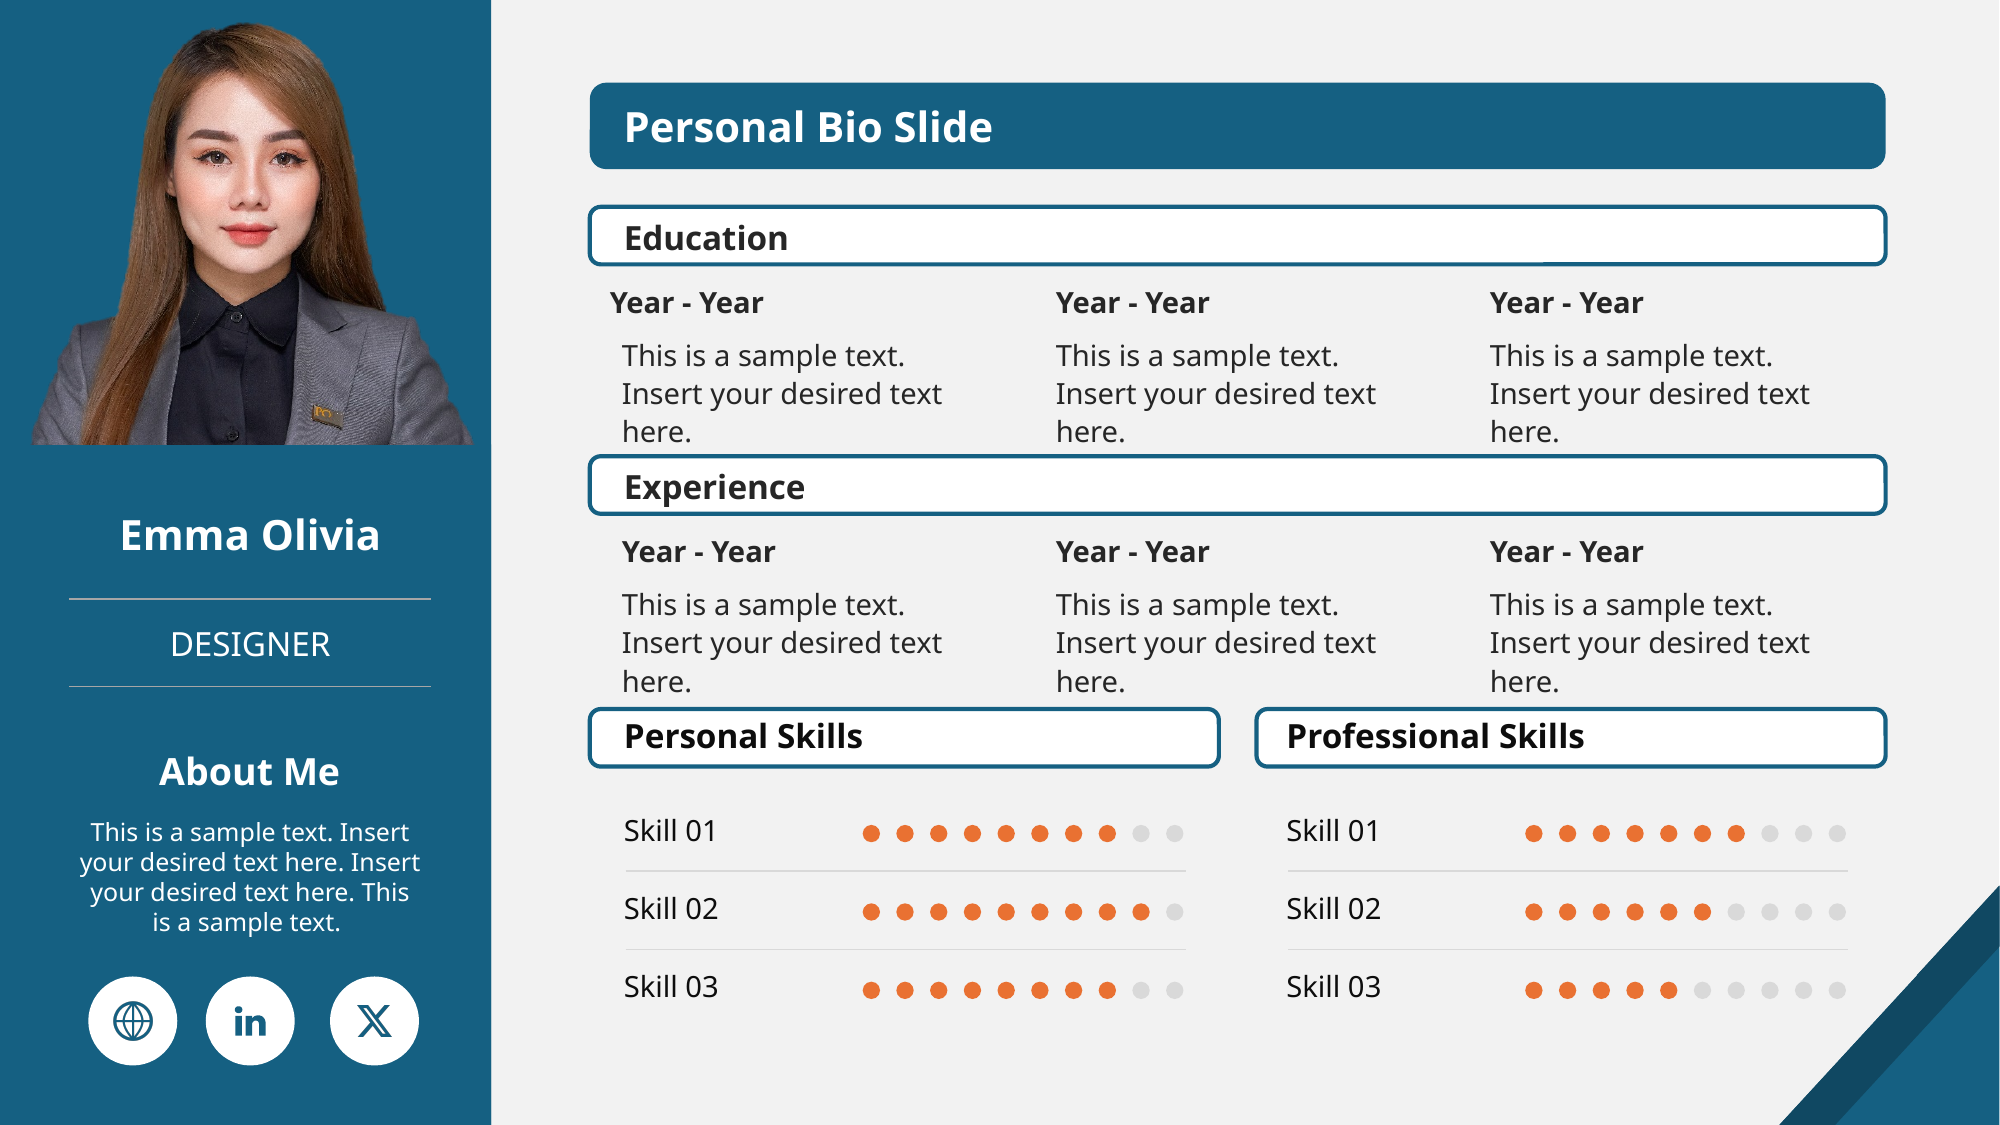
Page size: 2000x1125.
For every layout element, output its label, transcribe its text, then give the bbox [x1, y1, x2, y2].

text_box [1725, 901, 1747, 923]
text_box [1556, 901, 1579, 923]
text_box [1658, 901, 1680, 923]
text_box [860, 901, 883, 923]
text_box [1725, 822, 1747, 845]
text_box [1029, 822, 1051, 845]
text_box Education [623, 219, 962, 254]
text_box About Me [79, 750, 421, 790]
text_box [1691, 979, 1714, 1002]
text_box [961, 822, 984, 845]
text_box [860, 822, 883, 845]
text_box [928, 822, 950, 845]
text_box [894, 901, 916, 923]
text_box [1029, 901, 1051, 923]
text_box [995, 901, 1017, 923]
text_box [995, 979, 1017, 1002]
text_box [1556, 822, 1579, 845]
text_box Skill 03 [1286, 965, 1487, 1012]
text_box Year - Year [1055, 284, 1244, 320]
text_box [1523, 979, 1545, 1002]
text_box [1130, 979, 1152, 1002]
text_box [1759, 822, 1781, 845]
text_box [995, 822, 1017, 845]
text_box [1130, 822, 1152, 845]
text_box [1096, 901, 1119, 923]
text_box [205, 976, 295, 1066]
text_box [894, 822, 916, 845]
text_box [1792, 822, 1815, 845]
text_box Skill 01 [1286, 808, 1487, 856]
text_box [961, 901, 984, 923]
text_box [587, 454, 1888, 516]
text_box [1029, 979, 1051, 1002]
text_box [1130, 901, 1152, 923]
text_box Personal Bio Slide [623, 106, 1700, 146]
text_box Professional Skills [1286, 720, 1855, 755]
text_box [88, 976, 178, 1066]
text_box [67, 488, 433, 687]
text_box [1096, 979, 1119, 1002]
text_box [894, 979, 916, 1002]
text_box Year - Year [621, 533, 810, 569]
text_box Year - Year [609, 284, 798, 320]
text_box [1826, 822, 1849, 845]
text_box [928, 979, 950, 1002]
text_box [1590, 822, 1613, 845]
text_box [587, 80, 1888, 172]
text_box This is a sample text. Insert your desired text here. Insert your desired text here. This is a sample text. [79, 816, 421, 949]
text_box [329, 976, 420, 1066]
text_box [1624, 822, 1646, 845]
text_box [928, 901, 950, 923]
text_box This is a sample text. Insert your desired text here. [1055, 333, 1419, 424]
text_box Year - Year [1489, 533, 1678, 569]
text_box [1769, 894, 2000, 1116]
text_box [1164, 901, 1186, 923]
text_box [0, 453, 493, 1125]
text_box [860, 979, 883, 1002]
text_box [1062, 822, 1085, 845]
text_box [1759, 981, 1764, 1000]
text_box This is a sample text. Insert your desired text here. [1489, 582, 1853, 673]
text_box [1691, 901, 1714, 923]
text_box Experience [623, 469, 962, 504]
text_box [1691, 822, 1714, 845]
text_box Skill 02 [1286, 886, 1487, 934]
text_box [587, 706, 1221, 769]
text_box Skill 03 [623, 965, 825, 1012]
text_box [1523, 901, 1545, 923]
text_box This is a sample text. Insert your desired text here. [621, 582, 985, 673]
text_box [587, 204, 1888, 267]
text_box [1062, 979, 1085, 1002]
text_box [961, 979, 984, 1002]
text_box [1590, 979, 1613, 1002]
text_box [1556, 979, 1579, 1002]
text_box This is a sample text. Insert your desired text here. [621, 333, 985, 424]
text_box [1523, 822, 1545, 845]
text_box [1062, 901, 1085, 923]
text_box [1164, 979, 1186, 1002]
text_box [1725, 979, 1747, 1002]
text_box This is a sample text. Insert your desired text here. [1055, 582, 1419, 673]
text_box [1096, 822, 1119, 845]
text_box [1164, 822, 1186, 845]
picture [0, 0, 530, 445]
text_box Year - Year [1055, 533, 1244, 569]
text_box Skill 02 [623, 886, 825, 934]
text_box [1759, 903, 1764, 921]
text_box [1590, 901, 1613, 923]
text_box [1624, 901, 1646, 923]
text_box This is a sample text. Insert your desired text here. [1489, 333, 1853, 424]
text_box Skill 01 [623, 808, 825, 856]
text_box Personal Skills [623, 720, 1192, 755]
text_box [1658, 979, 1680, 1002]
text_box [1254, 706, 1888, 769]
text_box [1624, 979, 1646, 1002]
text_box Year - Year [1489, 284, 1678, 320]
text_box [1658, 822, 1680, 845]
